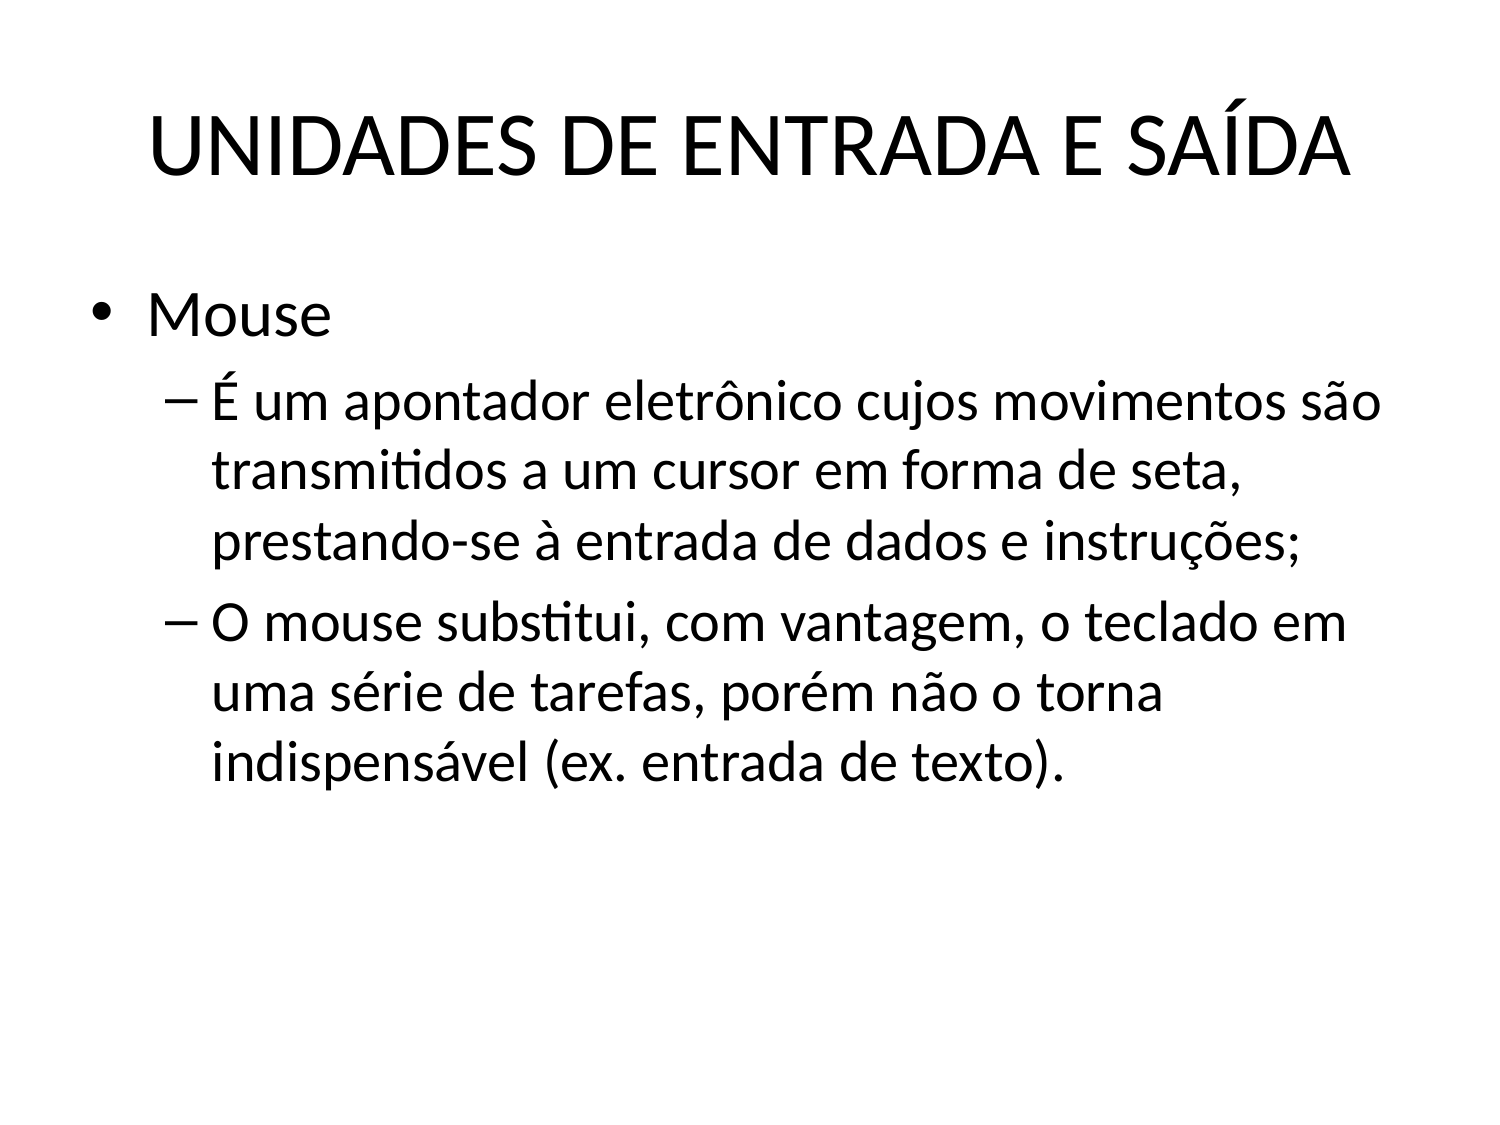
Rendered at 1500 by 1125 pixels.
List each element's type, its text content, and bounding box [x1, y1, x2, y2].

list Mouse É um apontador eletrônico cujos movimentos são transmitidos a um cursor em forma de seta, prestando-se à entrada de dados e instruções; O mouse substitui, com vantagem, o teclado em uma série de tarefas, porém não o torna indispensável (ex. entrada de texto). [75, 262, 1425, 1005]
title UNIDADES DE ENTRADA E SAÍDA [75, 45, 1425, 233]
